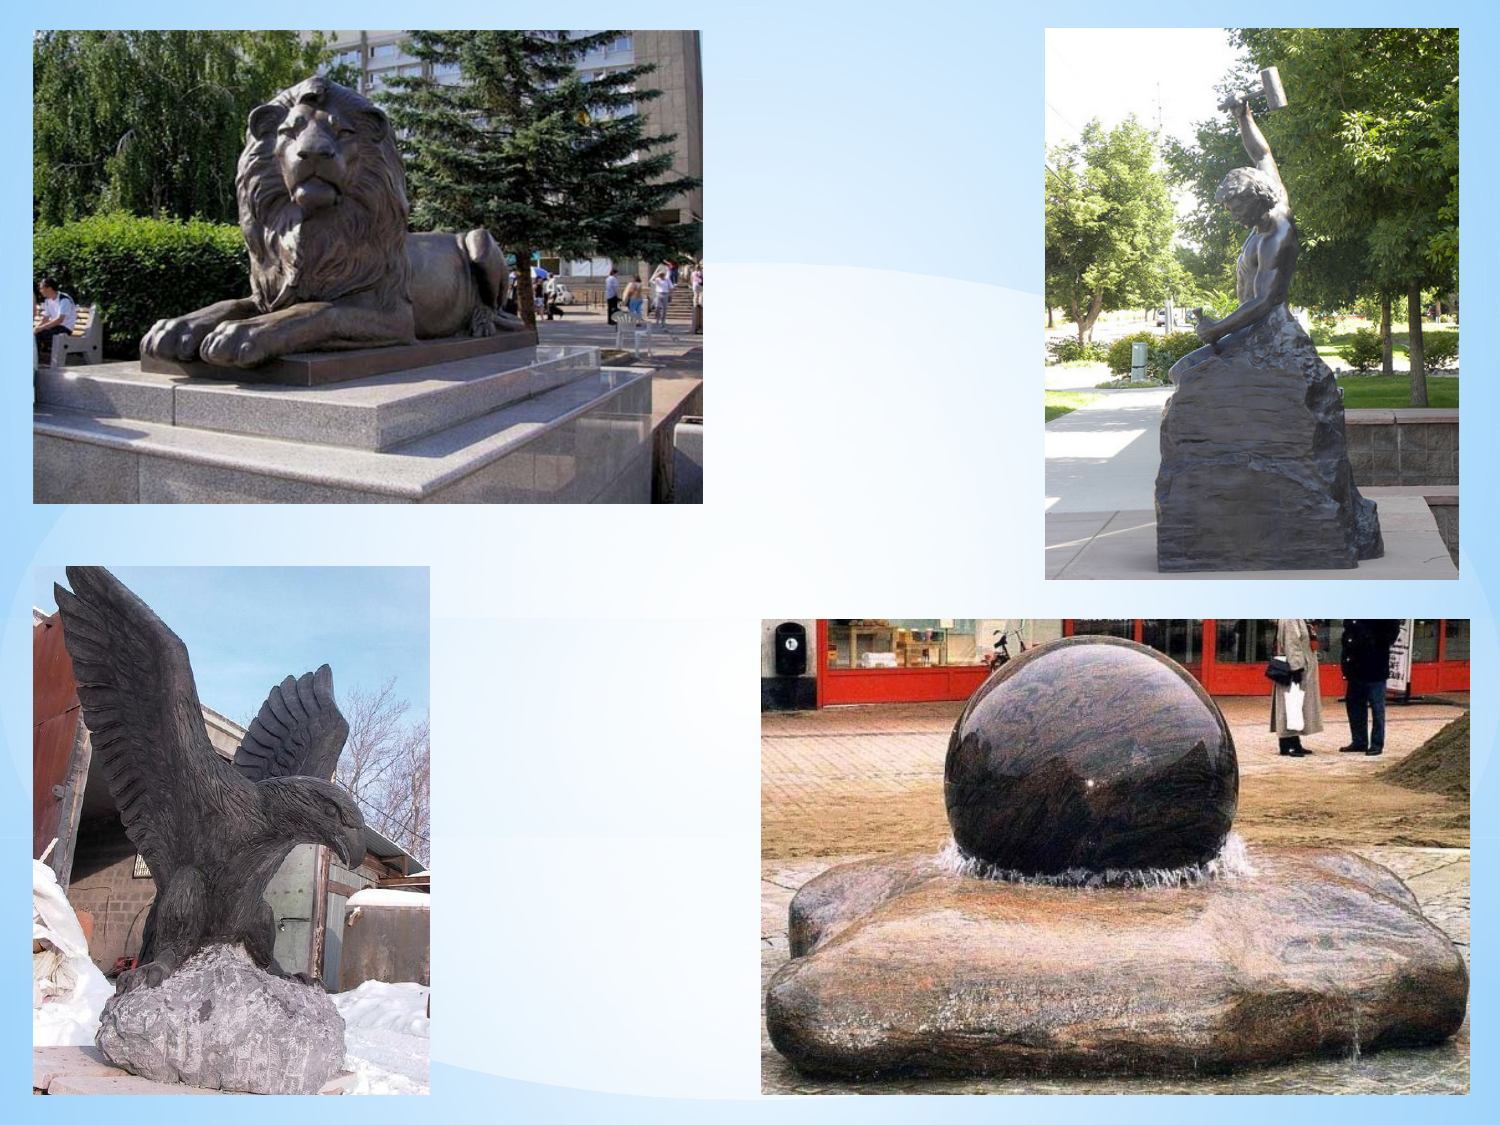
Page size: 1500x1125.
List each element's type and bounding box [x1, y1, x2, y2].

picture [33, 30, 703, 504]
picture [761, 619, 1470, 1095]
picture [1045, 28, 1459, 580]
picture [33, 566, 430, 1095]
